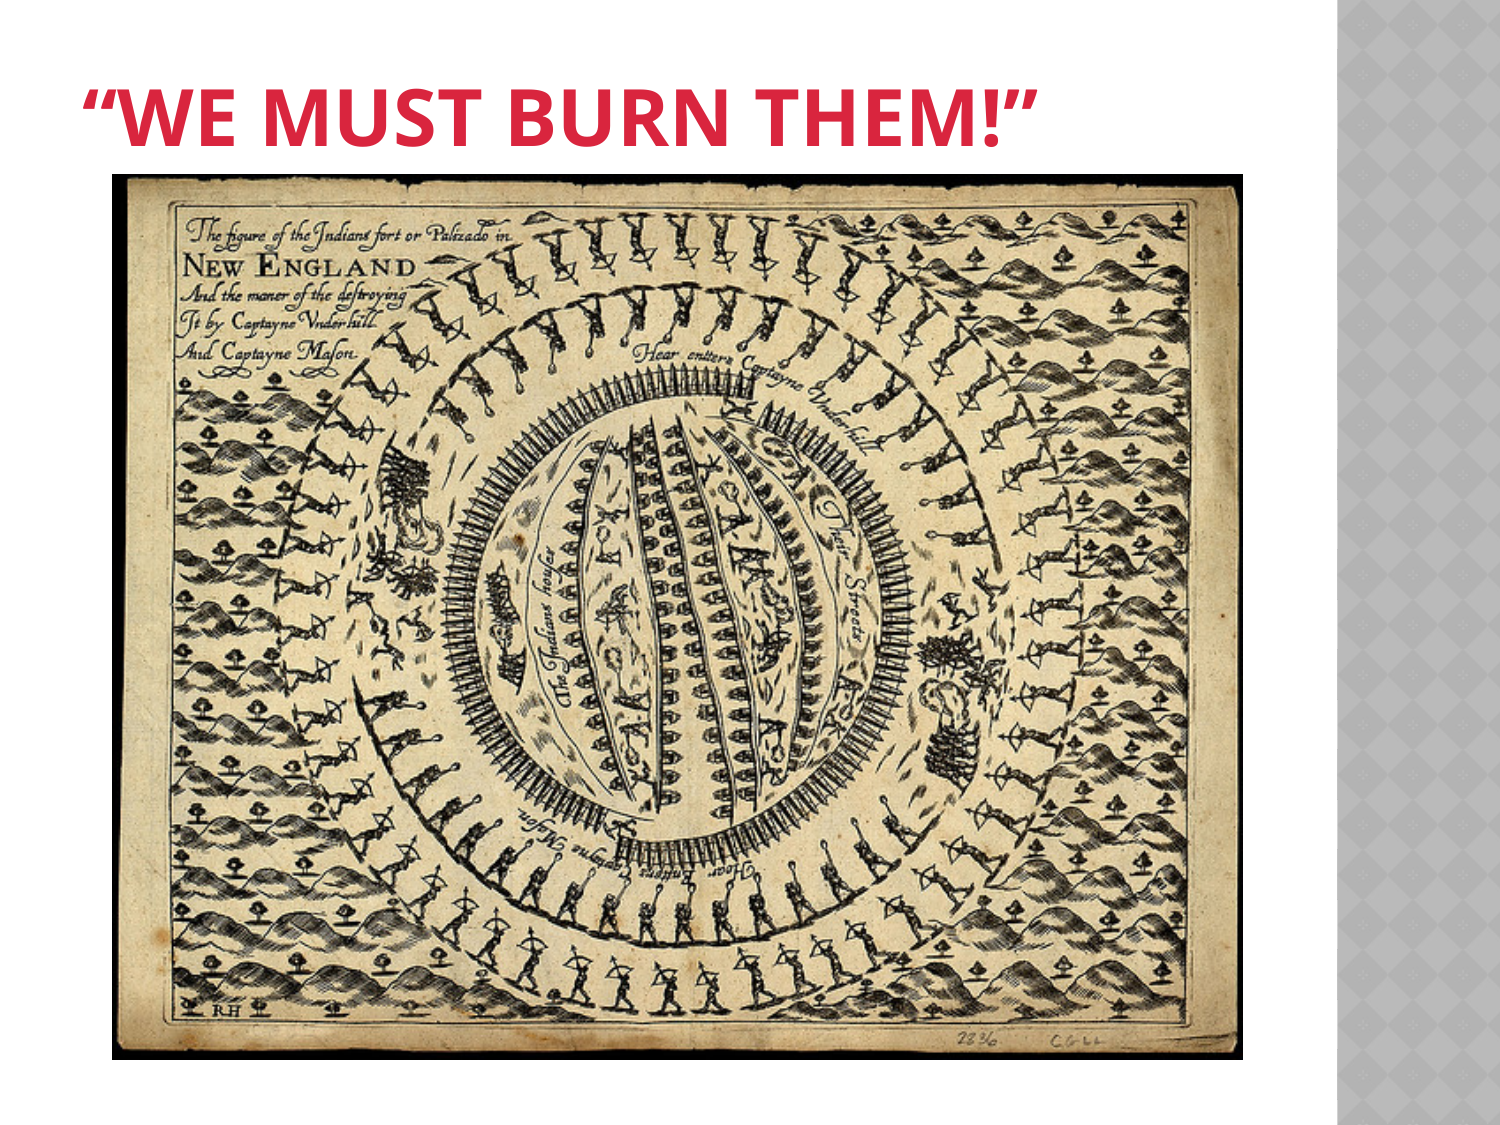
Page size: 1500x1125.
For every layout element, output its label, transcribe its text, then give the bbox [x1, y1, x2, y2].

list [111, 174, 1244, 1061]
title “We must burn them!” [75, 52, 1263, 163]
